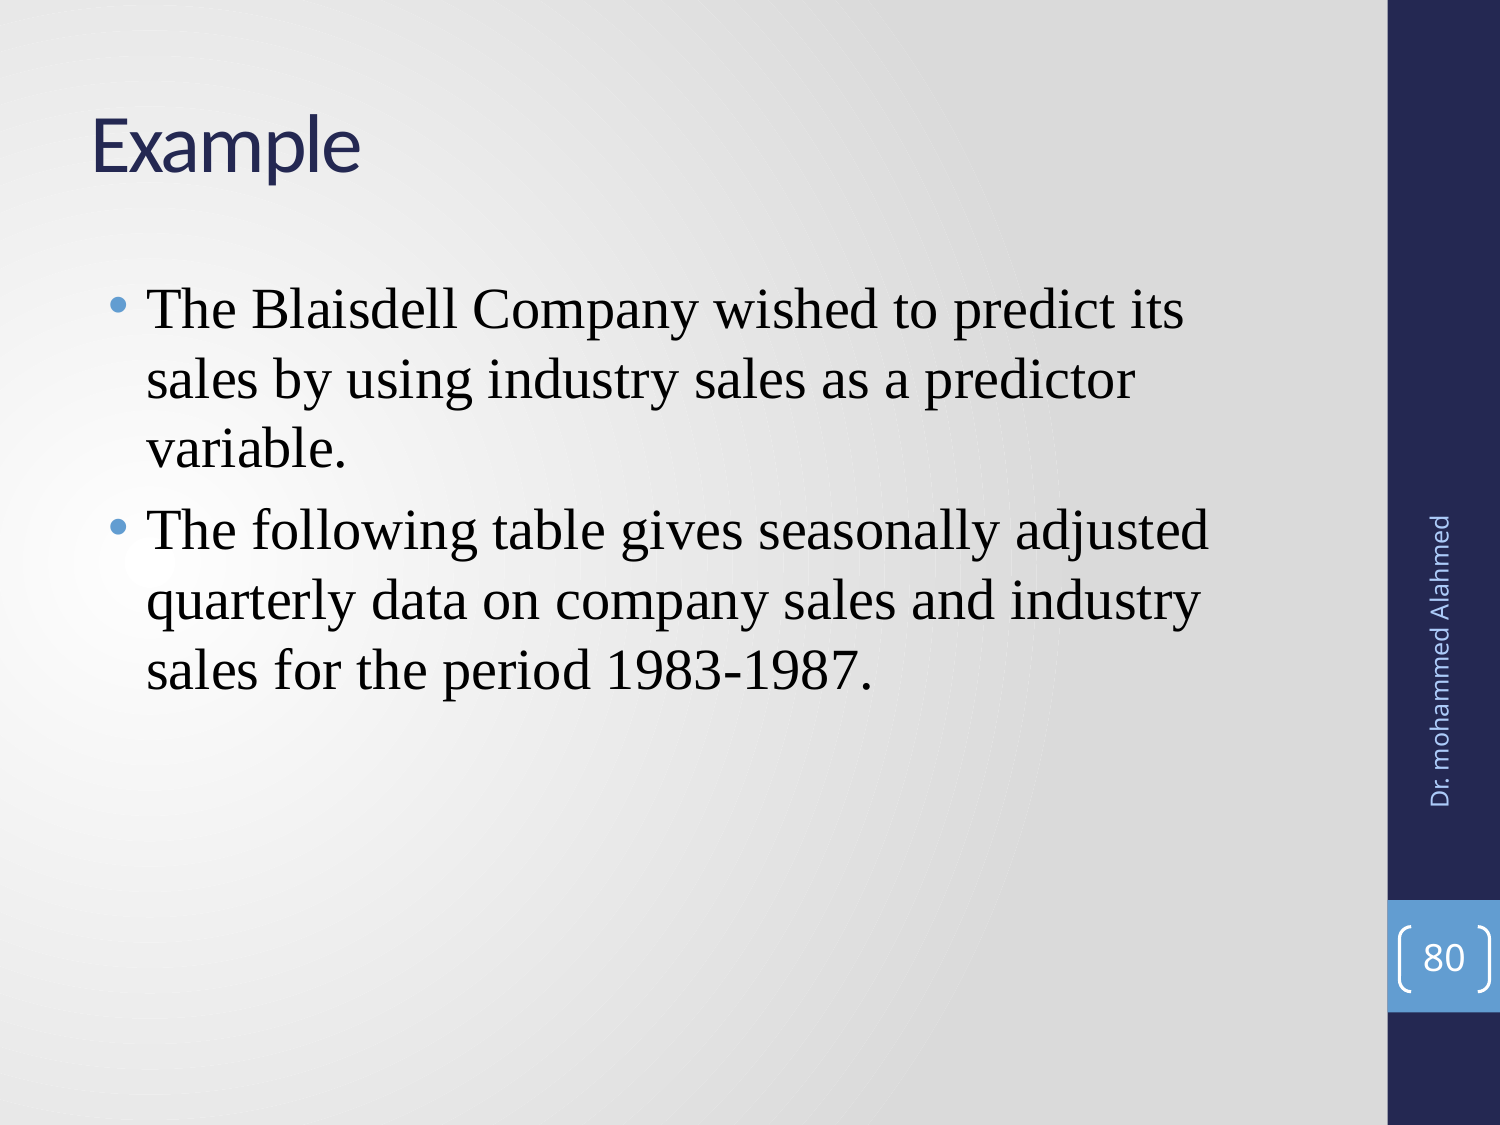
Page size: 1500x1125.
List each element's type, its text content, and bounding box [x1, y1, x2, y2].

footer Dr. mohammed Alahmed [1408, 500, 1469, 889]
list The Blaisdell Company wished to predict its sales by using industry sales as a predictor variable. The following table gives seasonally adjusted quarterly data on company sales and industry sales for the period 1983-1987. [75, 262, 1325, 1050]
slide_number 80 [1397, 925, 1492, 994]
title Example [75, 45, 1325, 233]
